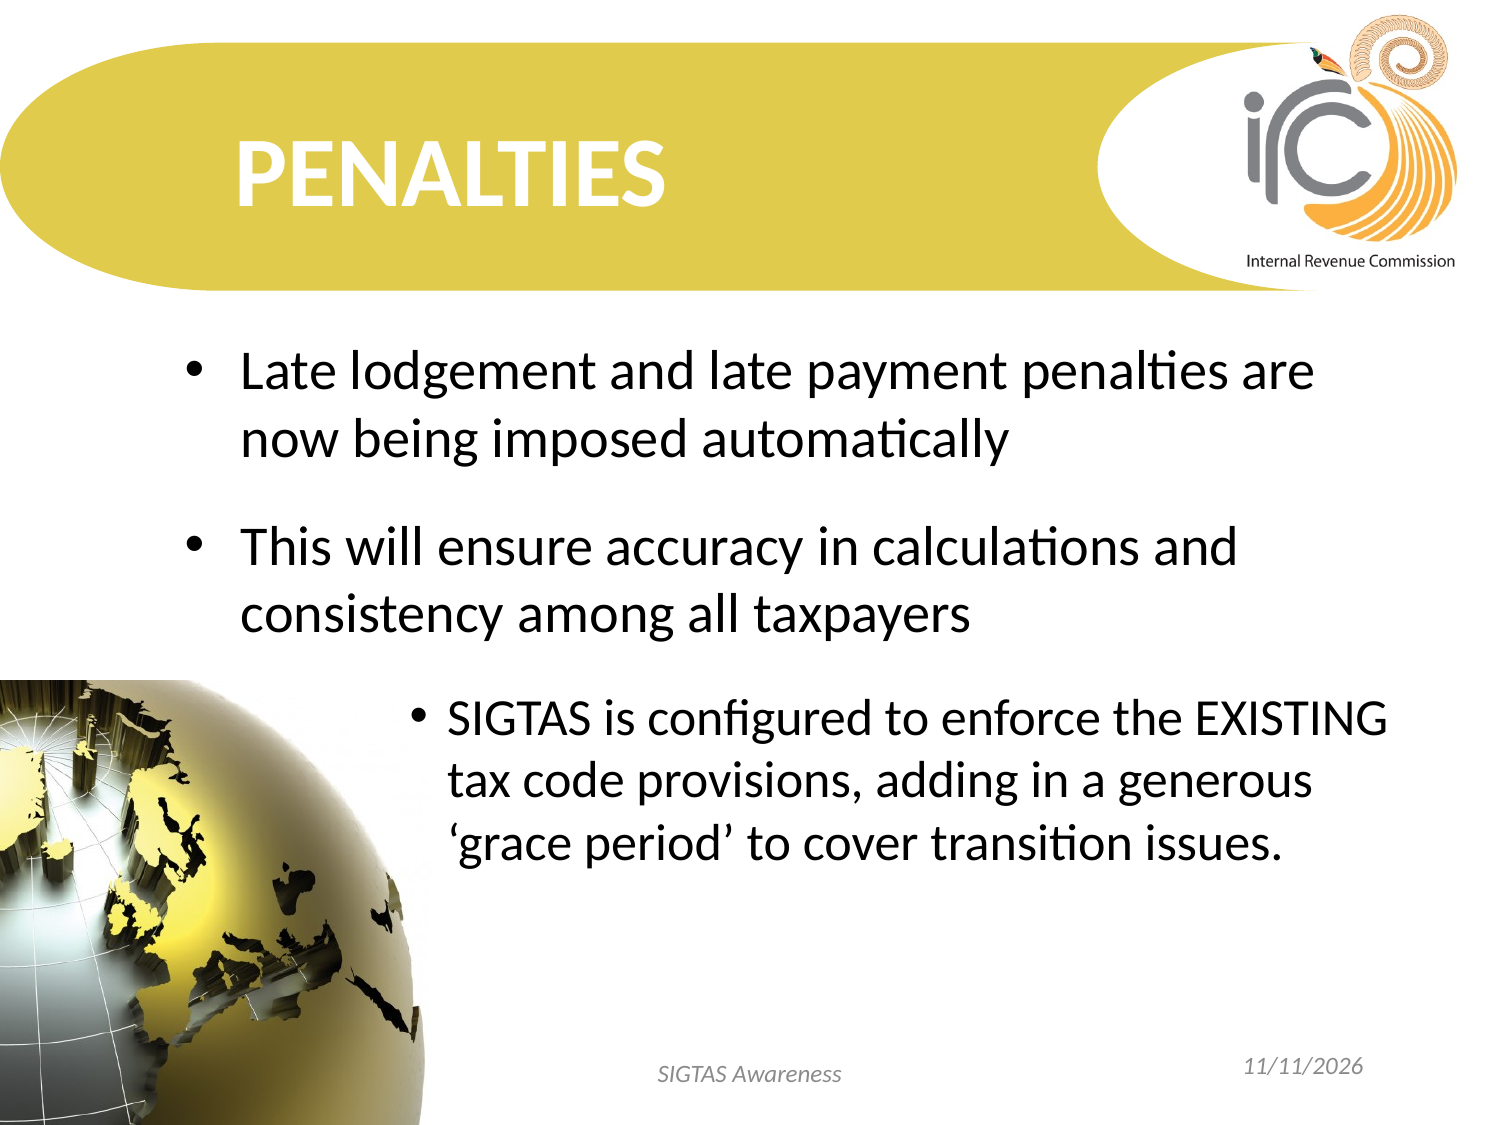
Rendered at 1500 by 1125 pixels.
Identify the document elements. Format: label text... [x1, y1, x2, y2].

list Late lodgement and late payment penalties are now being imposed automatically This will ensure accuracy in calculations and consistency among all taxpayers SIGTAS is configured to enforce the EXISTING tax code provisions, adding in a generous ‘grace period’ to cover transition issues. [169, 326, 1436, 953]
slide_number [1128, 1035, 1478, 1095]
footer SIGTAS Awareness [512, 1042, 988, 1103]
text_box PENALTIES [0, 40, 1319, 293]
picture [1204, 0, 1500, 283]
picture [0, 680, 431, 1125]
